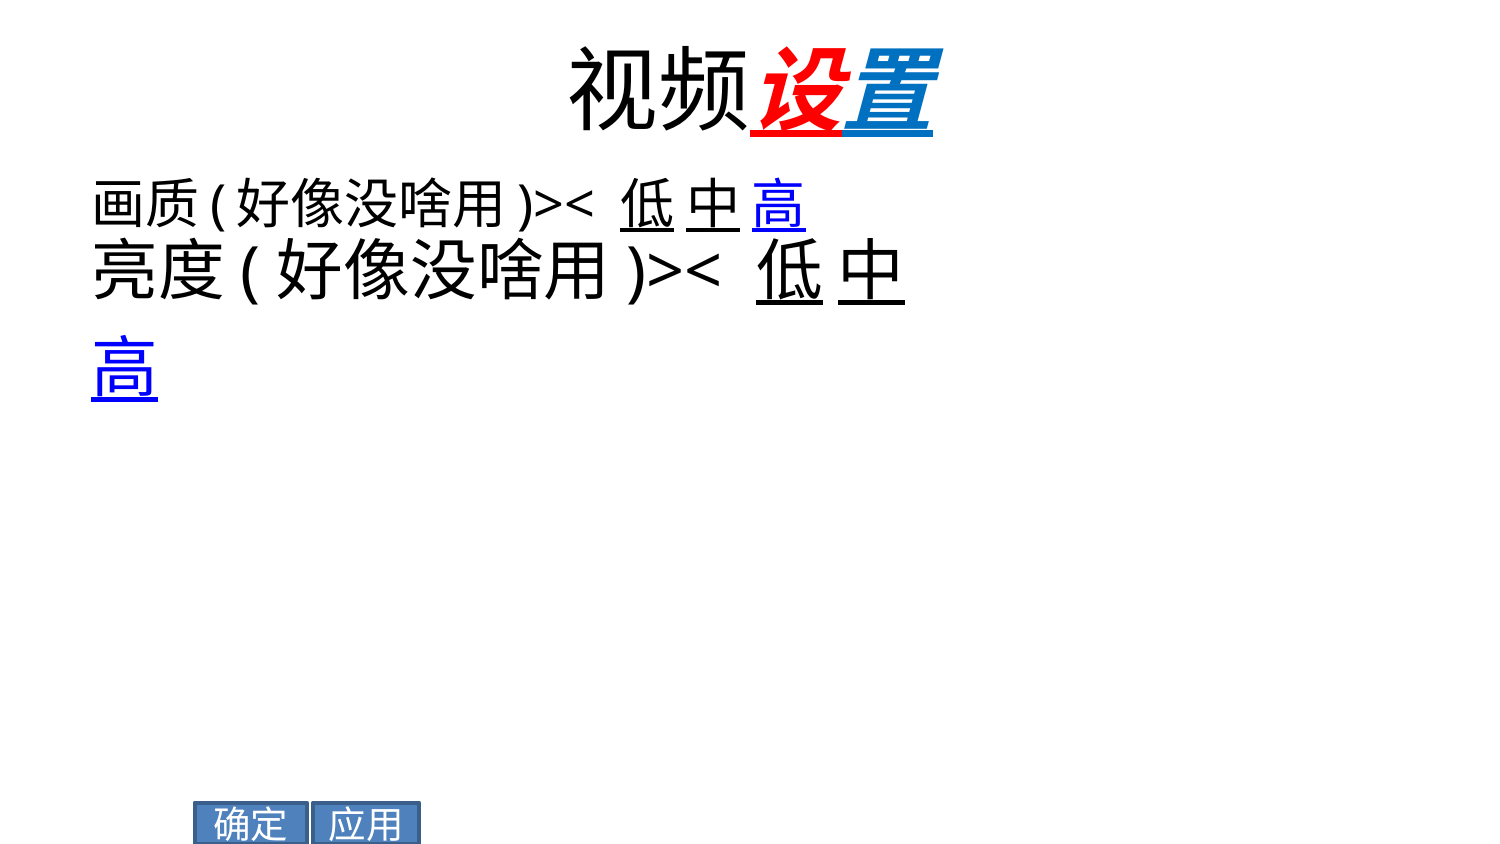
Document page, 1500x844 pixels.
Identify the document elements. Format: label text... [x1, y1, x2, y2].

text_box 亮度(好像没啥用)>< 低 中 高 [76, 220, 998, 430]
text_box 应用 [311, 801, 421, 844]
title 视频设置 [0, 0, 1500, 174]
text_box 确定 [193, 801, 309, 844]
list 画质(好像没啥用)>< 低 中 高 [76, 161, 999, 257]
